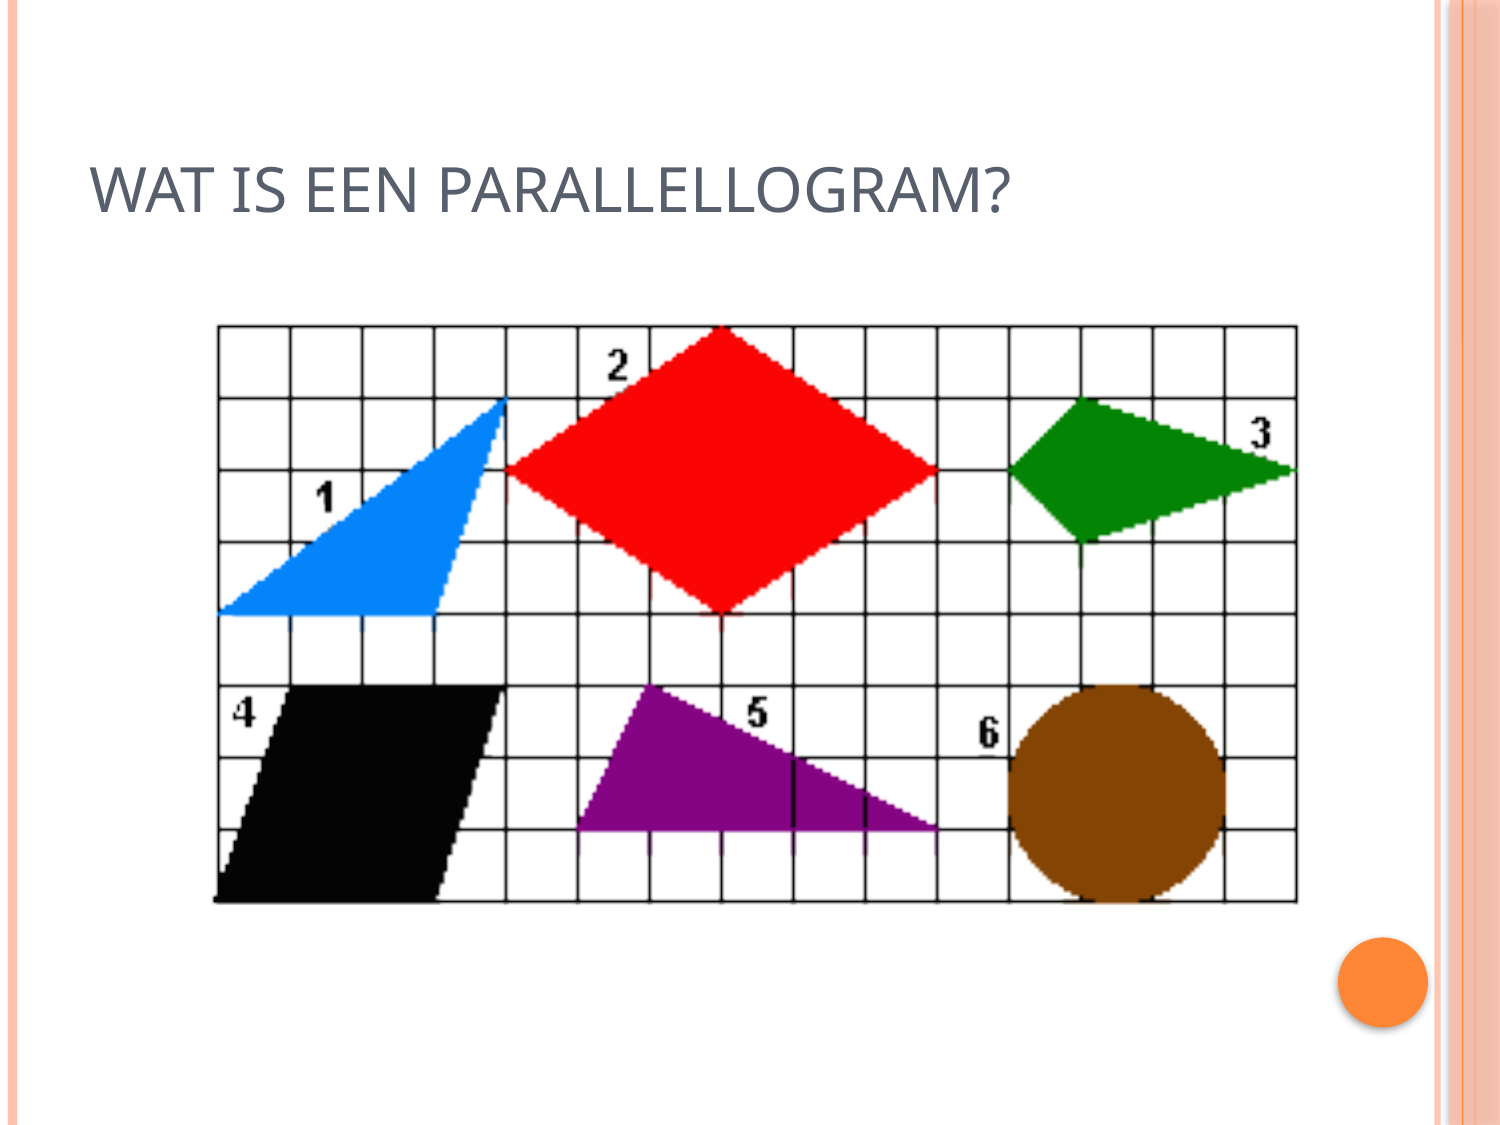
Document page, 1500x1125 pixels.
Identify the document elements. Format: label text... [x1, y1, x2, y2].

title Wat is een parallellogram? [75, 45, 1300, 233]
picture [206, 313, 1317, 918]
